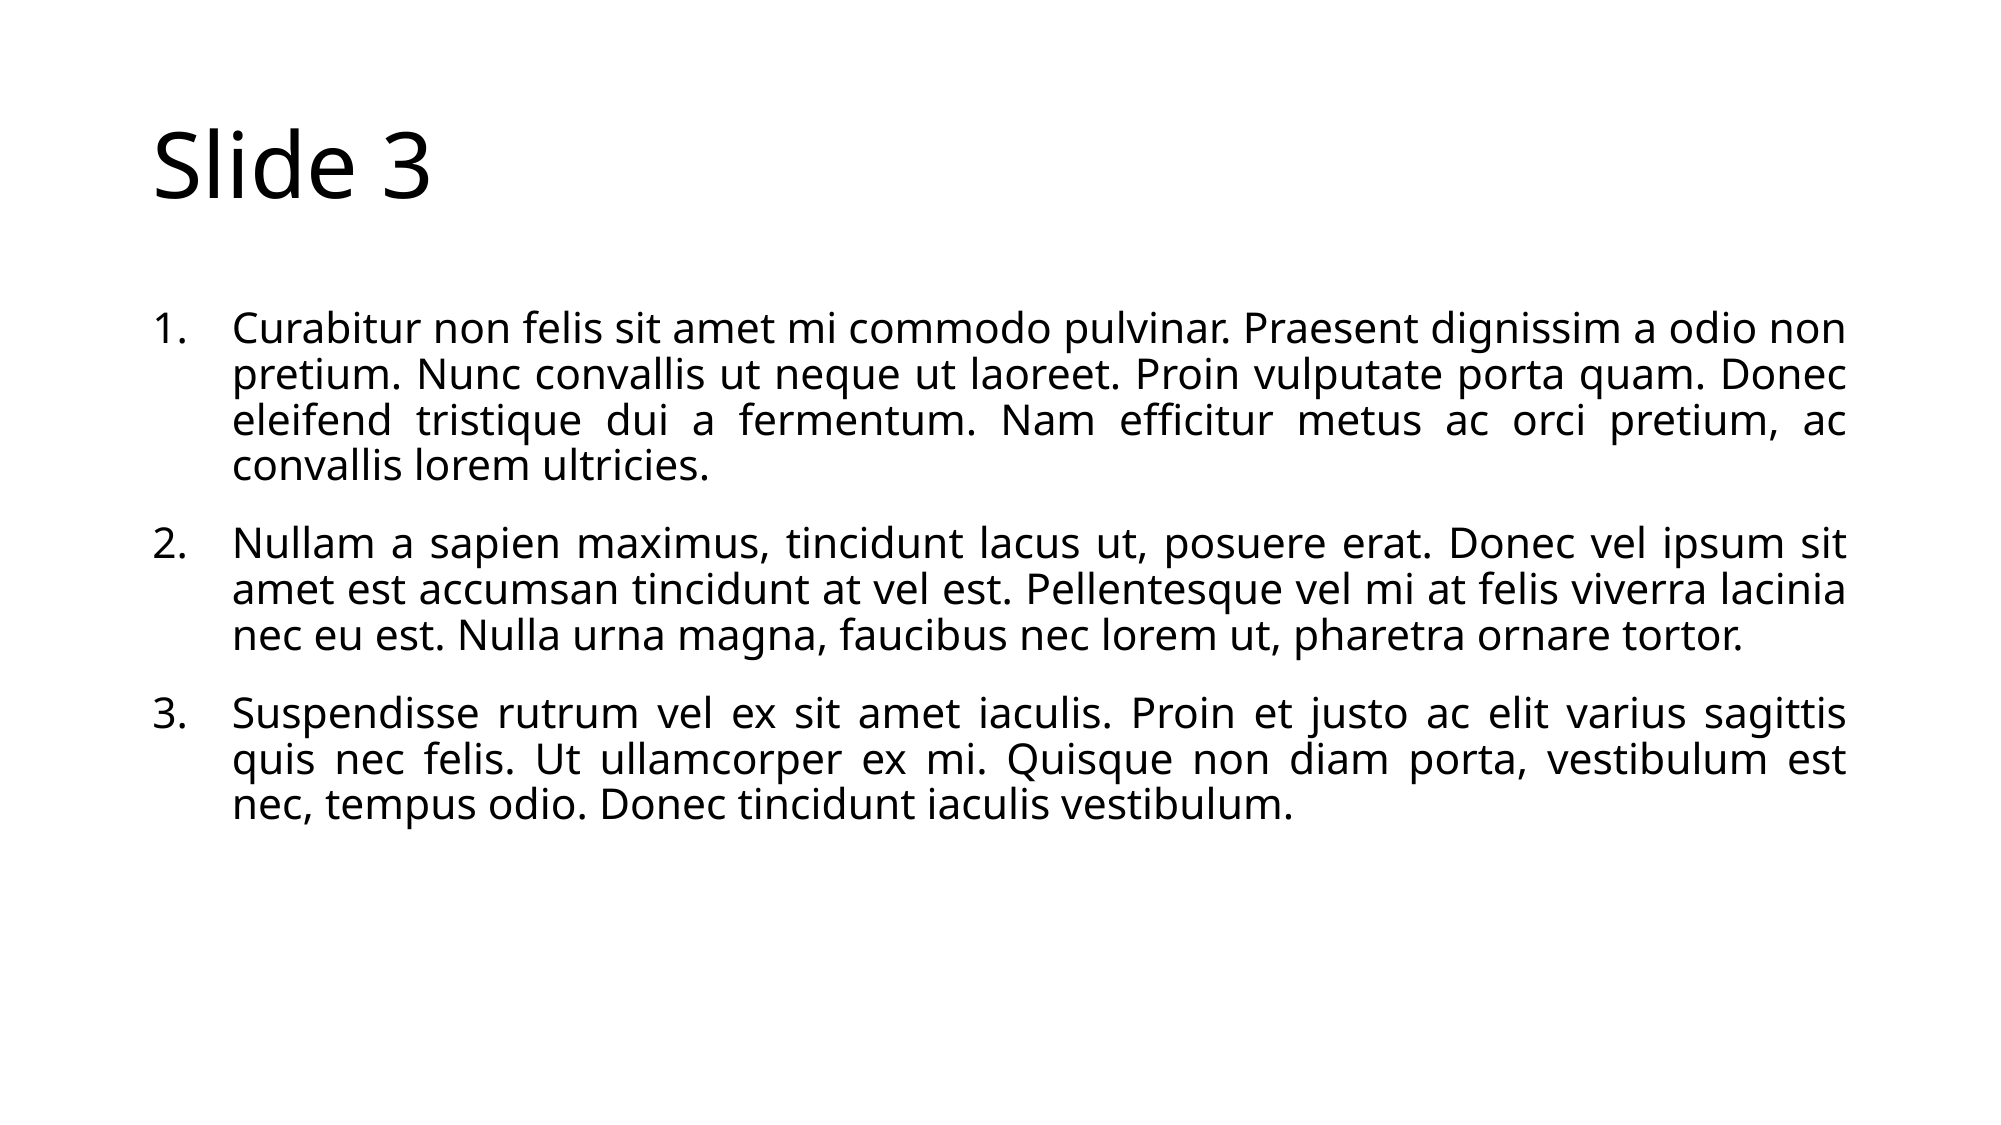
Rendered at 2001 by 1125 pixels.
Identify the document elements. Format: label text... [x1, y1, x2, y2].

title Slide 3 [137, 59, 1863, 278]
list Curabitur non felis sit amet mi commodo pulvinar. Praesent dignissim a odio non pretium. Nunc convallis ut neque ut laoreet. Proin vulputate porta quam. Donec eleifend tristique dui a fermentum. Nam efficitur metus ac orci pretium, ac convallis lorem ultricies. Nullam a sapien maximus, tincidunt lacus ut, posuere erat. Donec vel ipsum sit amet est accumsan tincidunt at vel est. Pellentesque vel mi at felis viverra lacinia nec eu est. Nulla urna magna, faucibus nec lorem ut, pharetra ornare tortor. Suspendisse rutrum vel ex sit amet iaculis. Proin et justo ac elit varius sagittis quis nec felis. Ut ullamcorper ex mi. Quisque non diam porta, vestibulum est nec, tempus odio. Donec tincidunt iaculis vestibulum. [137, 299, 1863, 1014]
